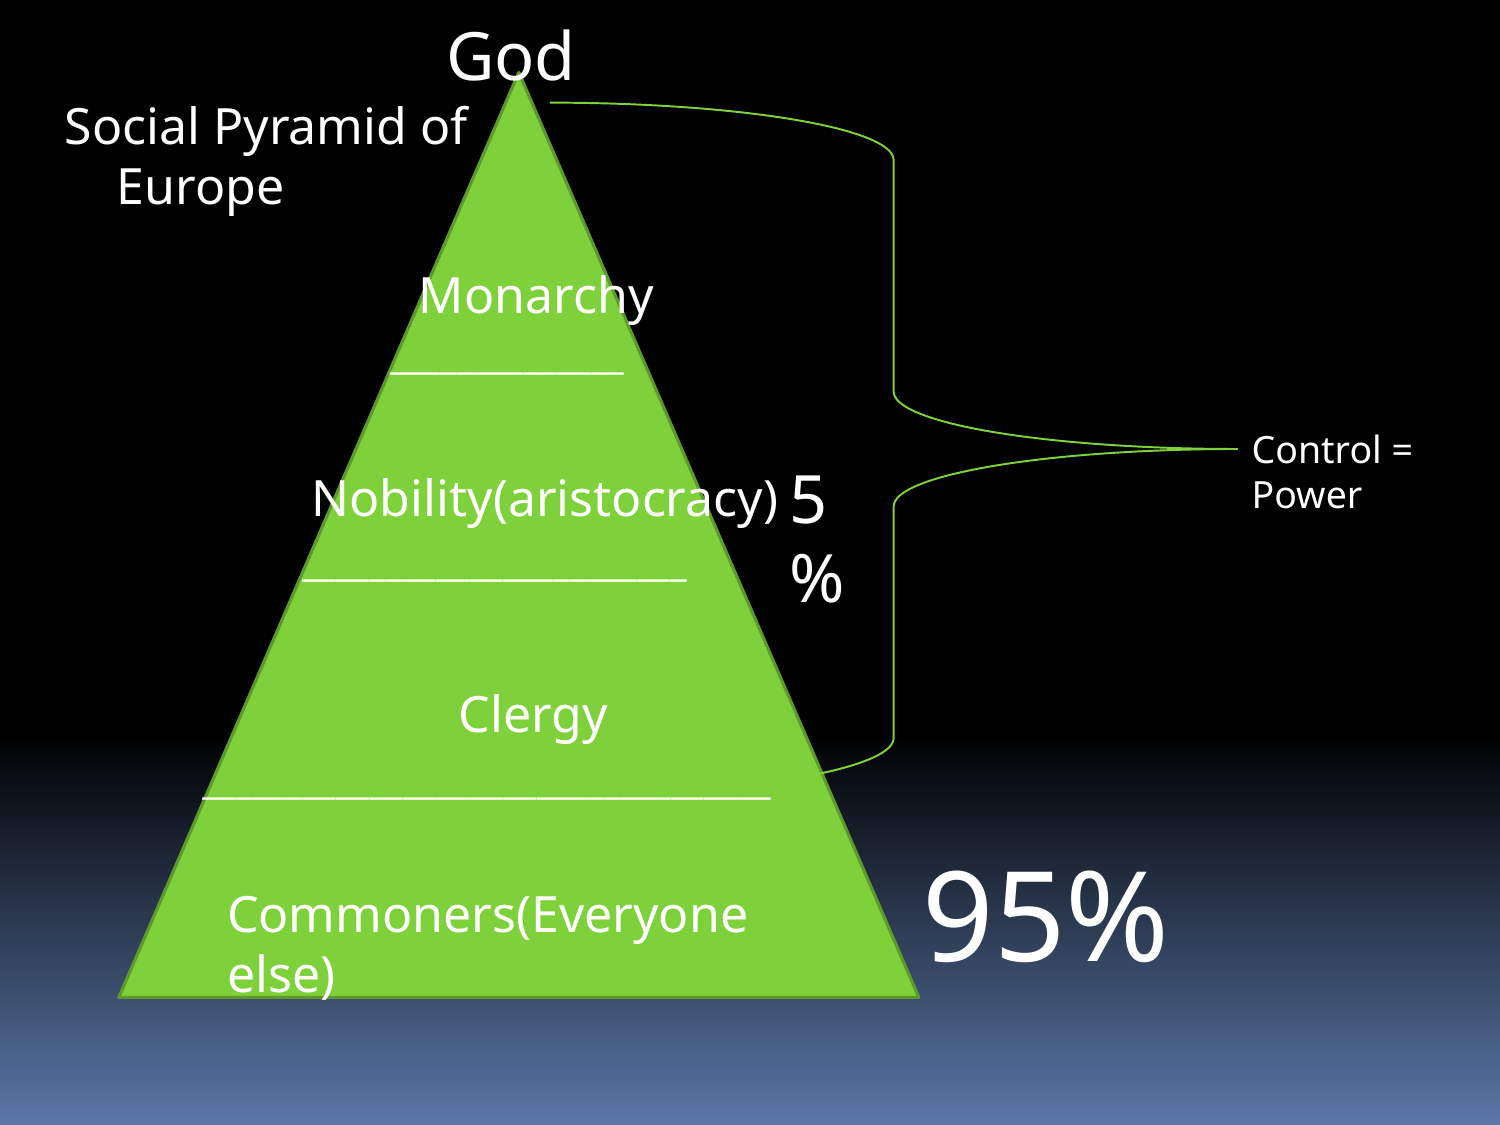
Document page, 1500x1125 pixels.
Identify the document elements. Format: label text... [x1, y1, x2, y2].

text_box Control = Power [1236, 418, 1500, 524]
text_box [349, 385, 549, 459]
text_box [224, 591, 549, 749]
text_box 5% [774, 448, 894, 624]
text_box __________________________________ [187, 749, 913, 810]
text_box Commoners(Everyone else) [212, 874, 825, 1010]
text_box [117, 810, 921, 999]
text_box God [431, 6, 594, 102]
text_box ______________ [375, 324, 549, 385]
text_box [549, 750, 888, 797]
text_box Nobility(aristocracy) [296, 459, 774, 534]
text_box Social Pyramid of Europe [49, 87, 513, 223]
text_box Clergy [443, 674, 894, 750]
text_box [438, 102, 549, 255]
text_box 95% [907, 829, 1190, 995]
text_box [549, 102, 1236, 742]
text_box Monarchy [404, 255, 699, 331]
text_box _______________________ [287, 531, 549, 591]
